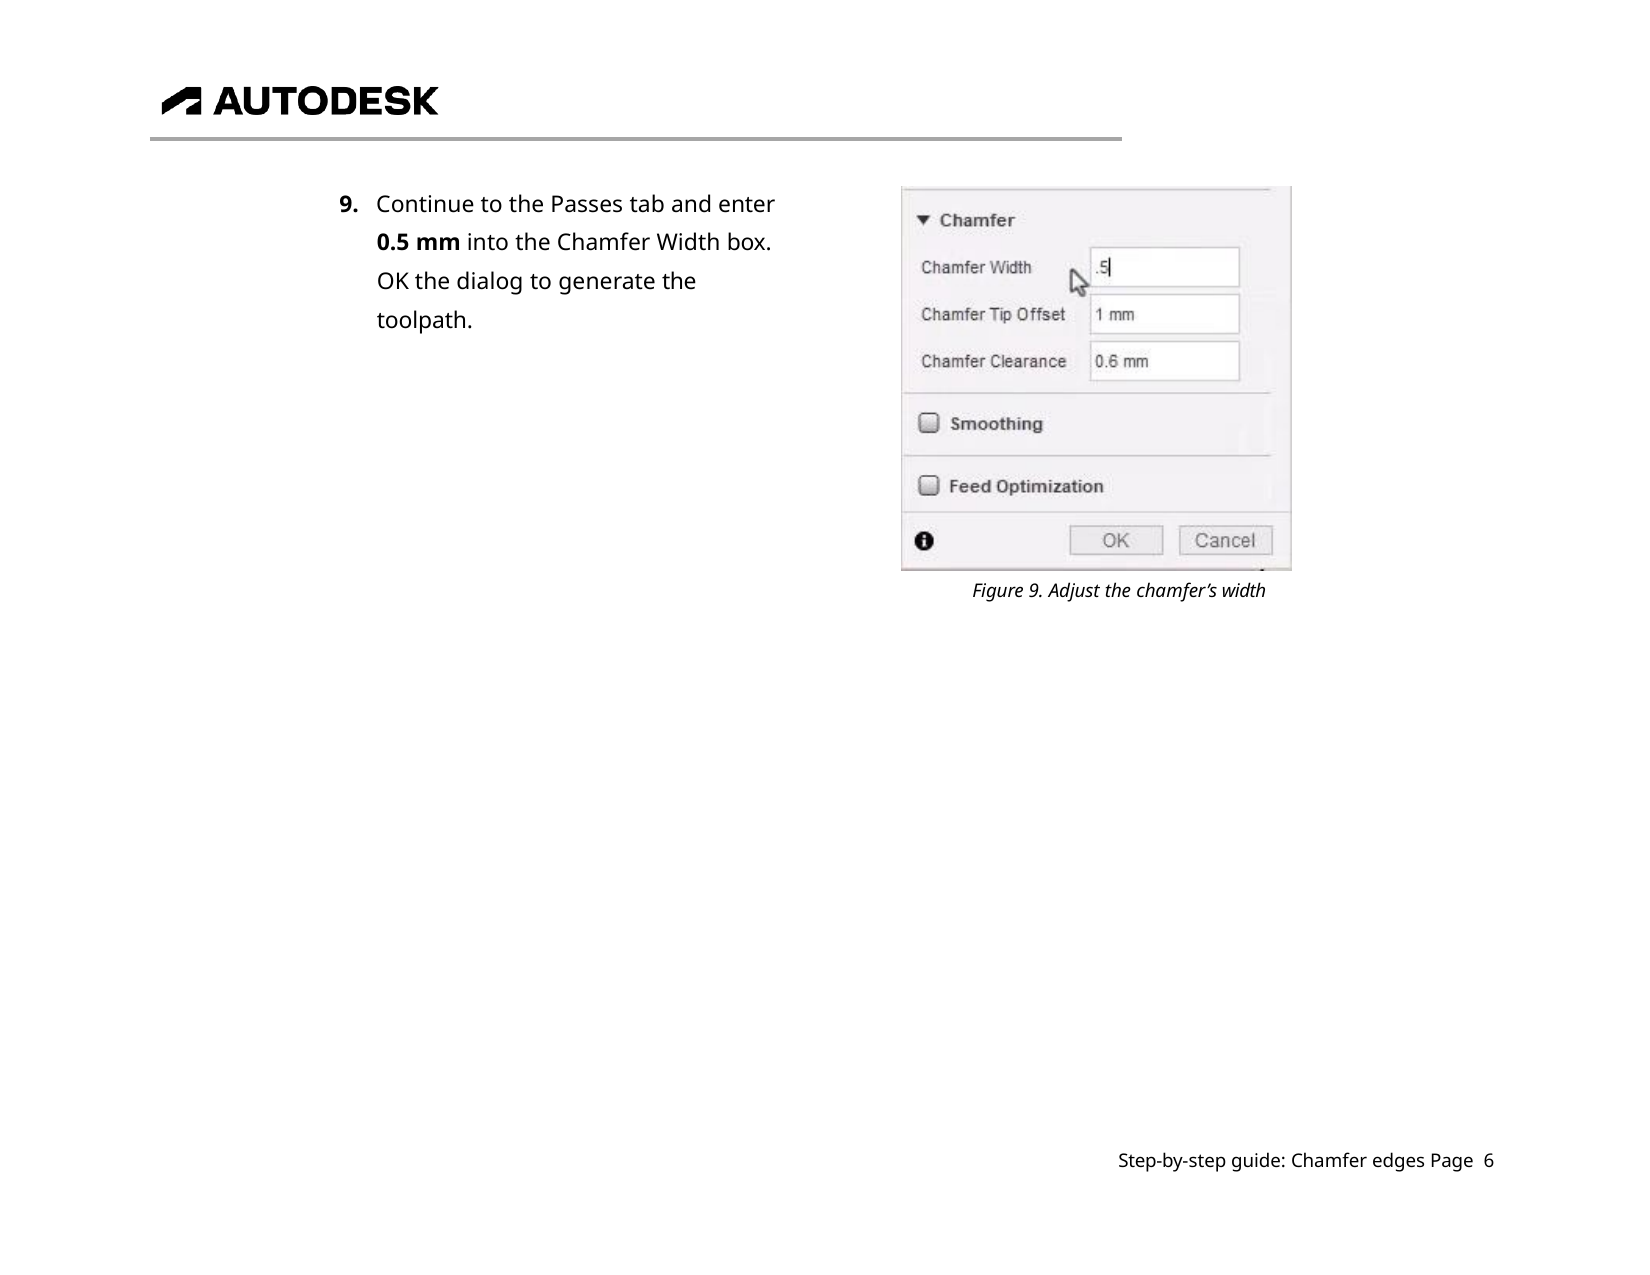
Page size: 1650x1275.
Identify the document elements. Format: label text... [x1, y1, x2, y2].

slide_number Step-by-step guide: Chamfer edges Page 3 [1116, 1145, 1509, 1275]
table_header Figure 9. Adjust the chamfer’s width [839, 187, 1297, 617]
picture [900, 186, 1292, 572]
picture [161, 86, 439, 115]
table_header 9. Continue to the Passes tab and enter 0.5 mm into the Chamfer Width box. OK the dialog to generate the toolpath. [334, 187, 839, 617]
